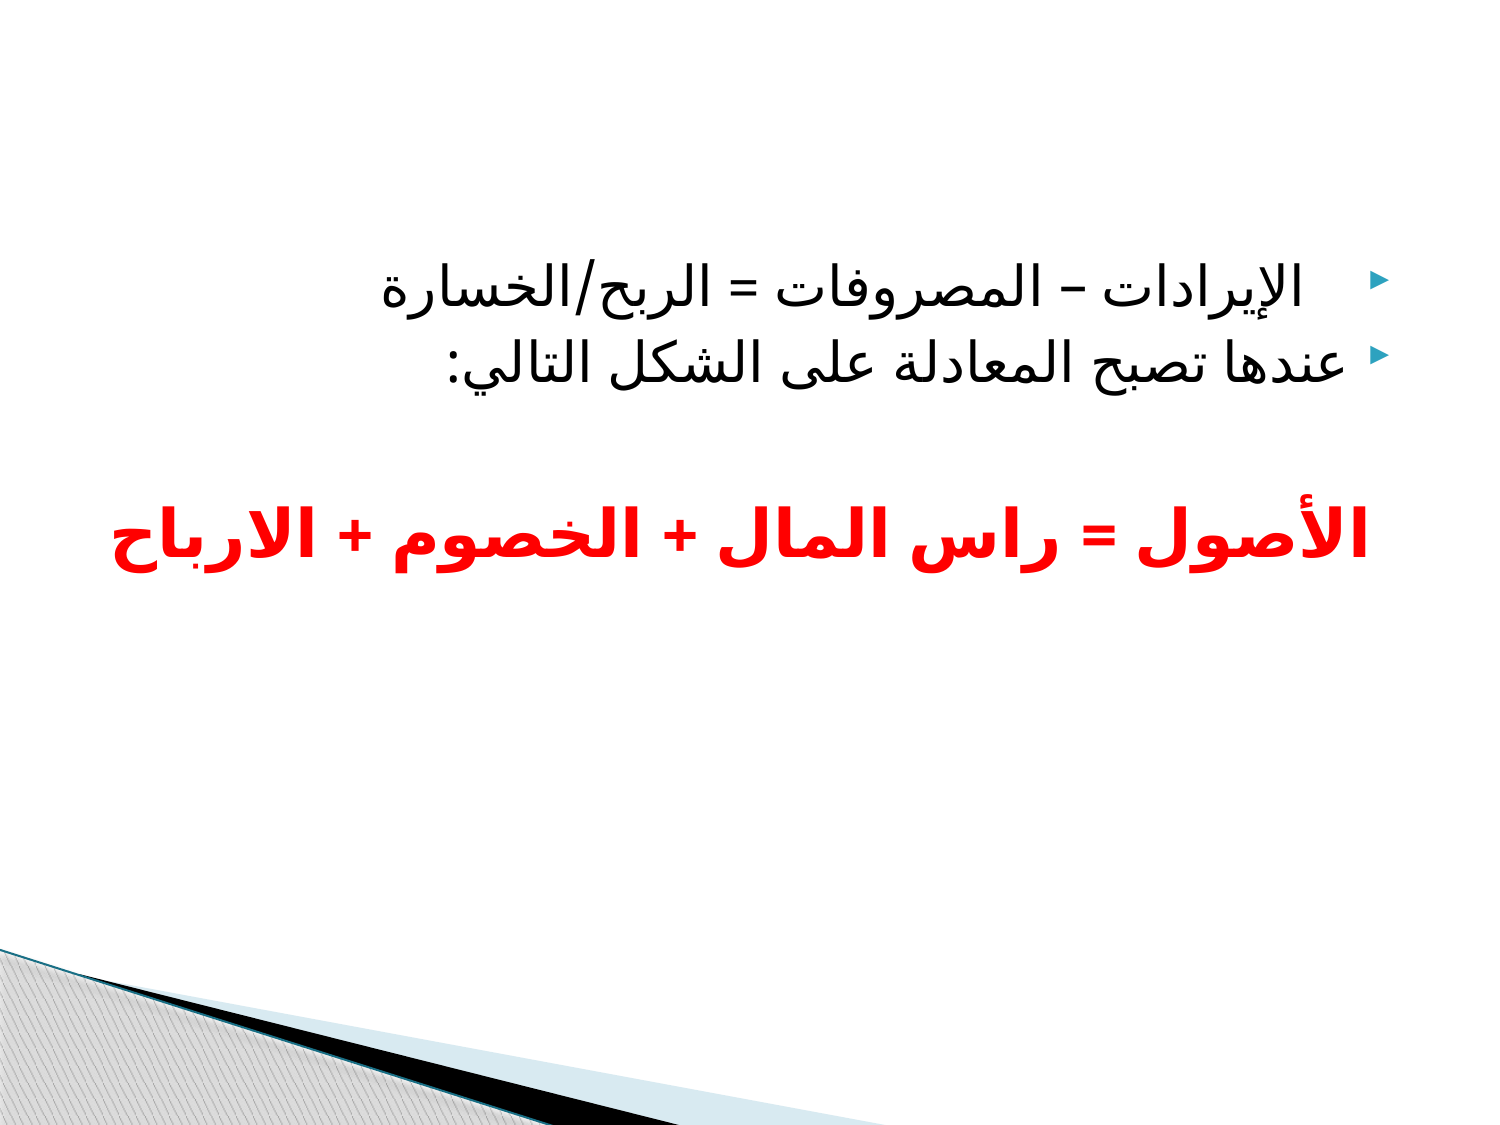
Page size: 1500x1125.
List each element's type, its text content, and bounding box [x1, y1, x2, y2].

list الإيرادات – المصروفات = الربح/الخسارة عندها تصبح المعادلة على الشكل التالي: الأصول = راس المال + الخصوم + الارباح [75, 243, 1425, 986]
